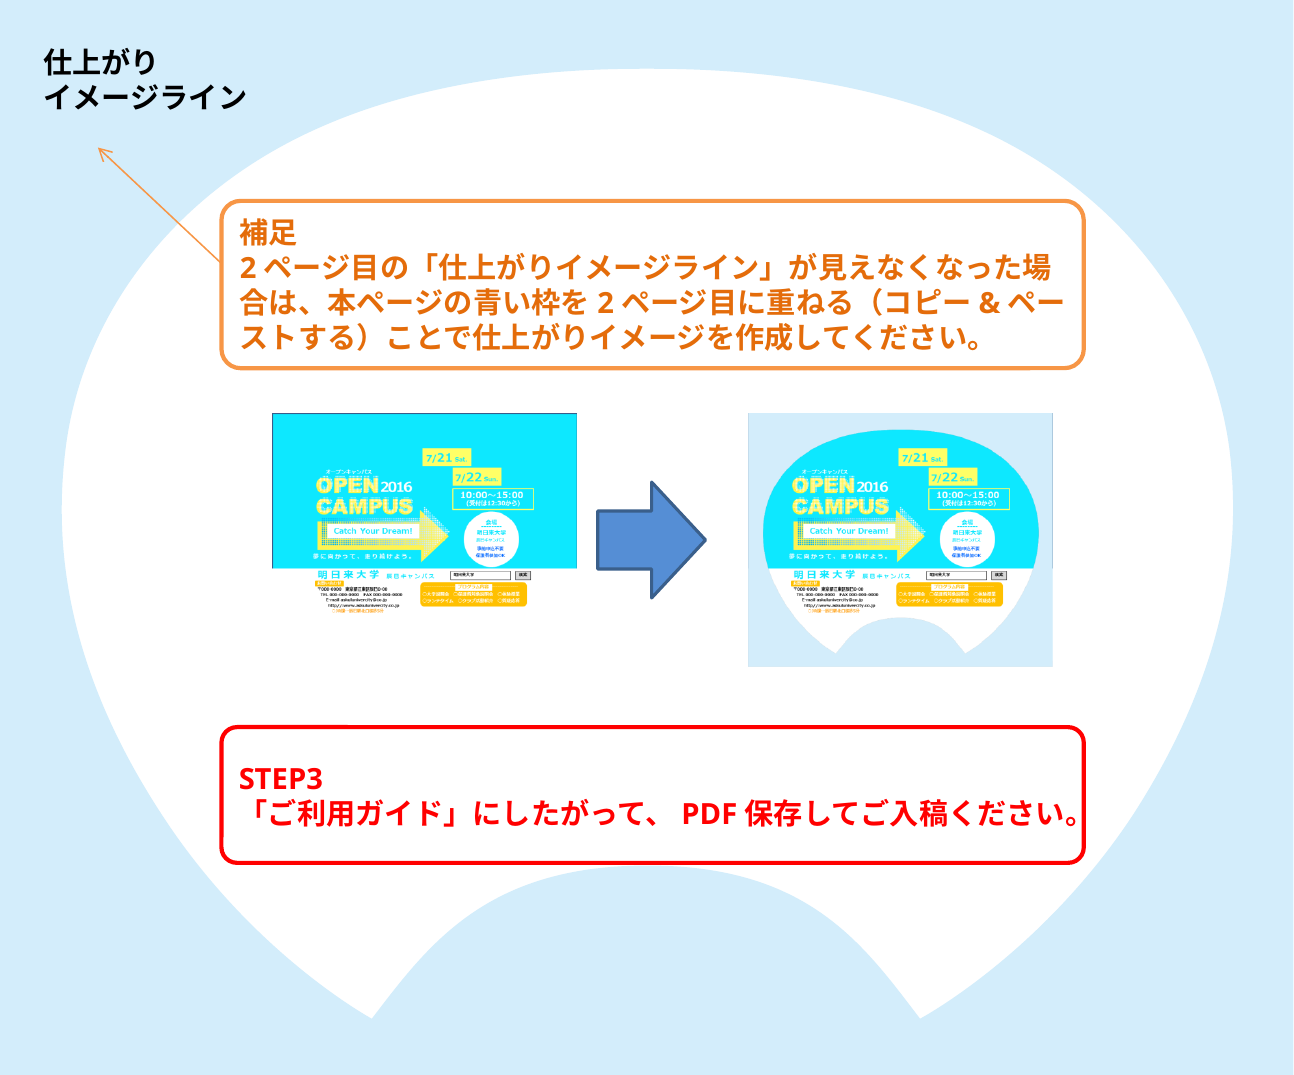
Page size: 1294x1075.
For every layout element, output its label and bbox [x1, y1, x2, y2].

text_box [97, 147, 222, 264]
picture [0, 0, 1294, 1075]
